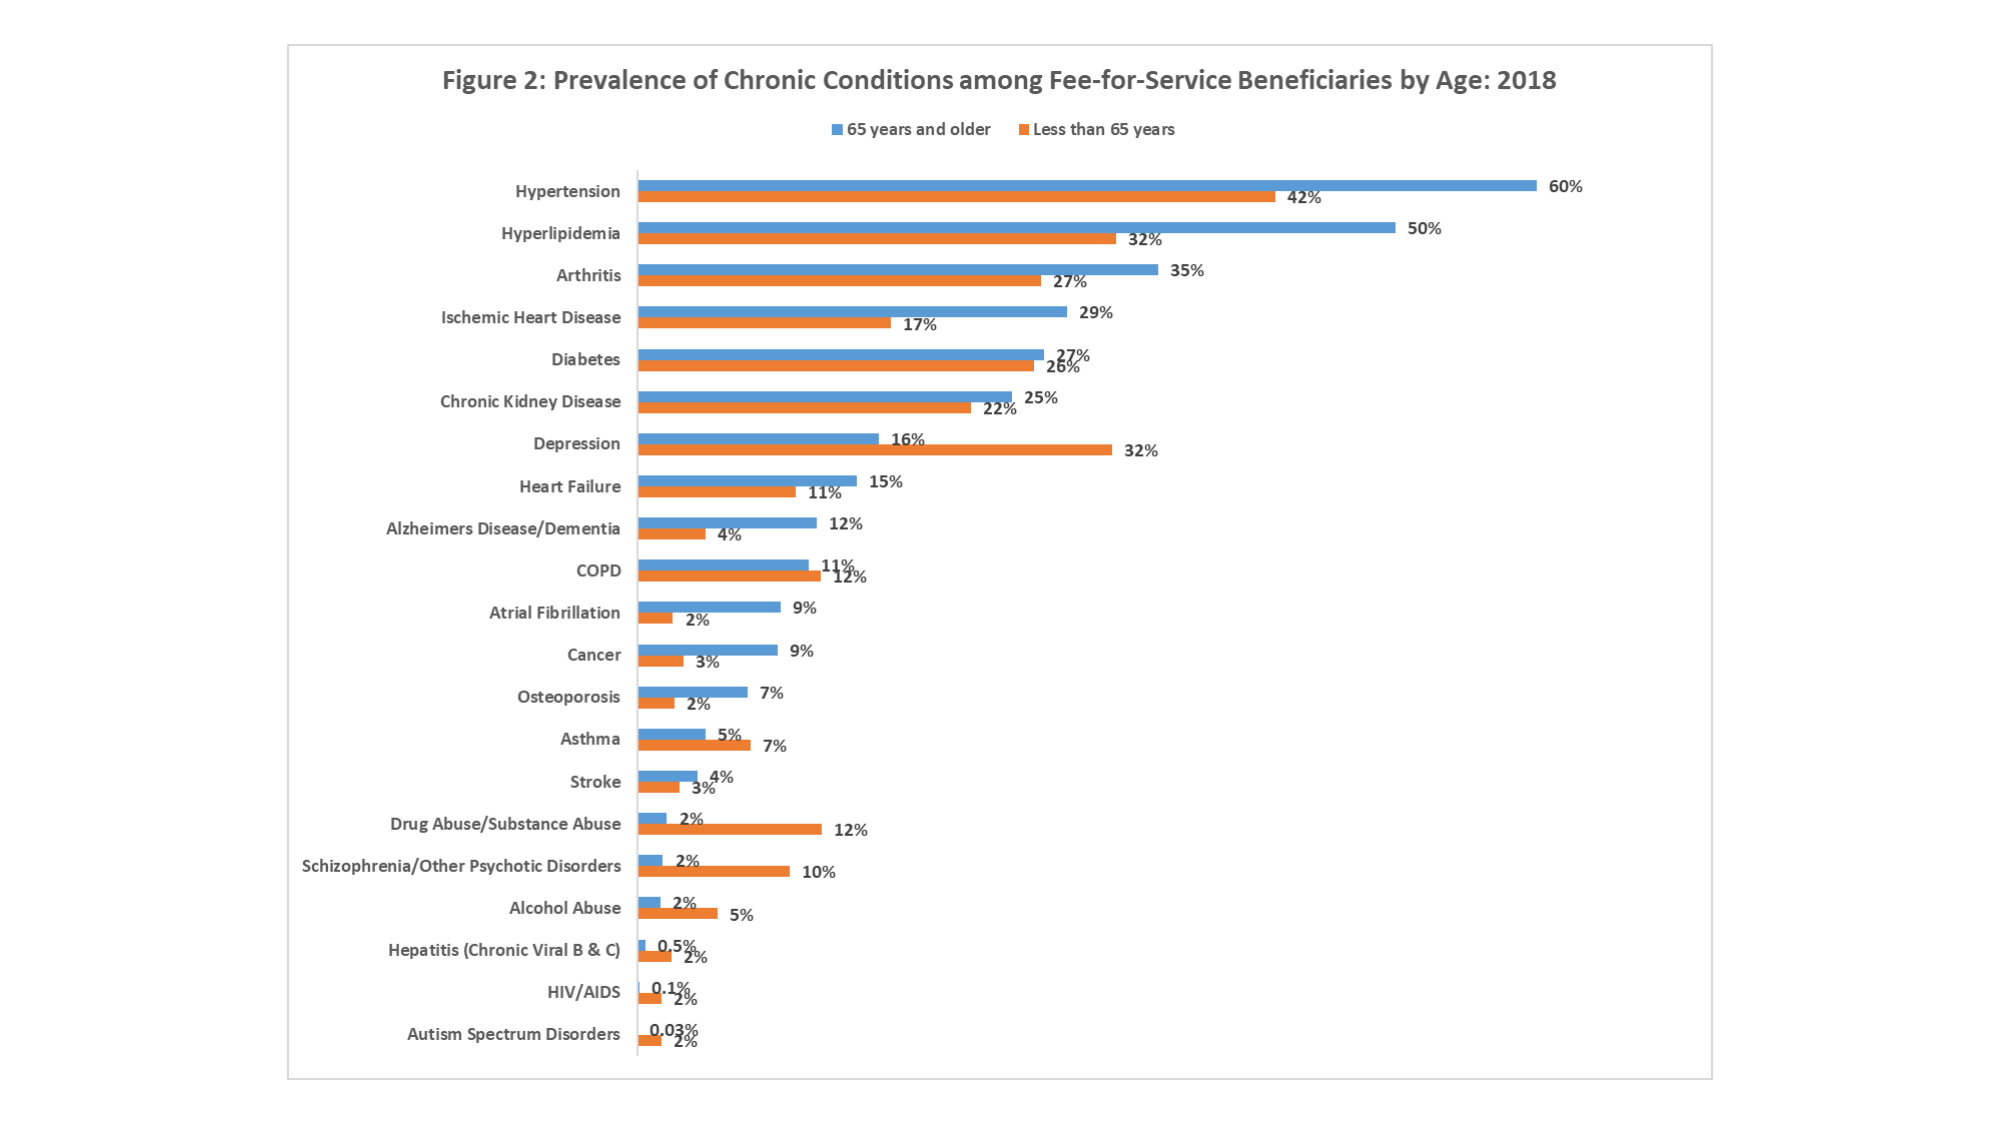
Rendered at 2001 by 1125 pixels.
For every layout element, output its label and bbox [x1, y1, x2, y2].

picture [287, 44, 1713, 1080]
